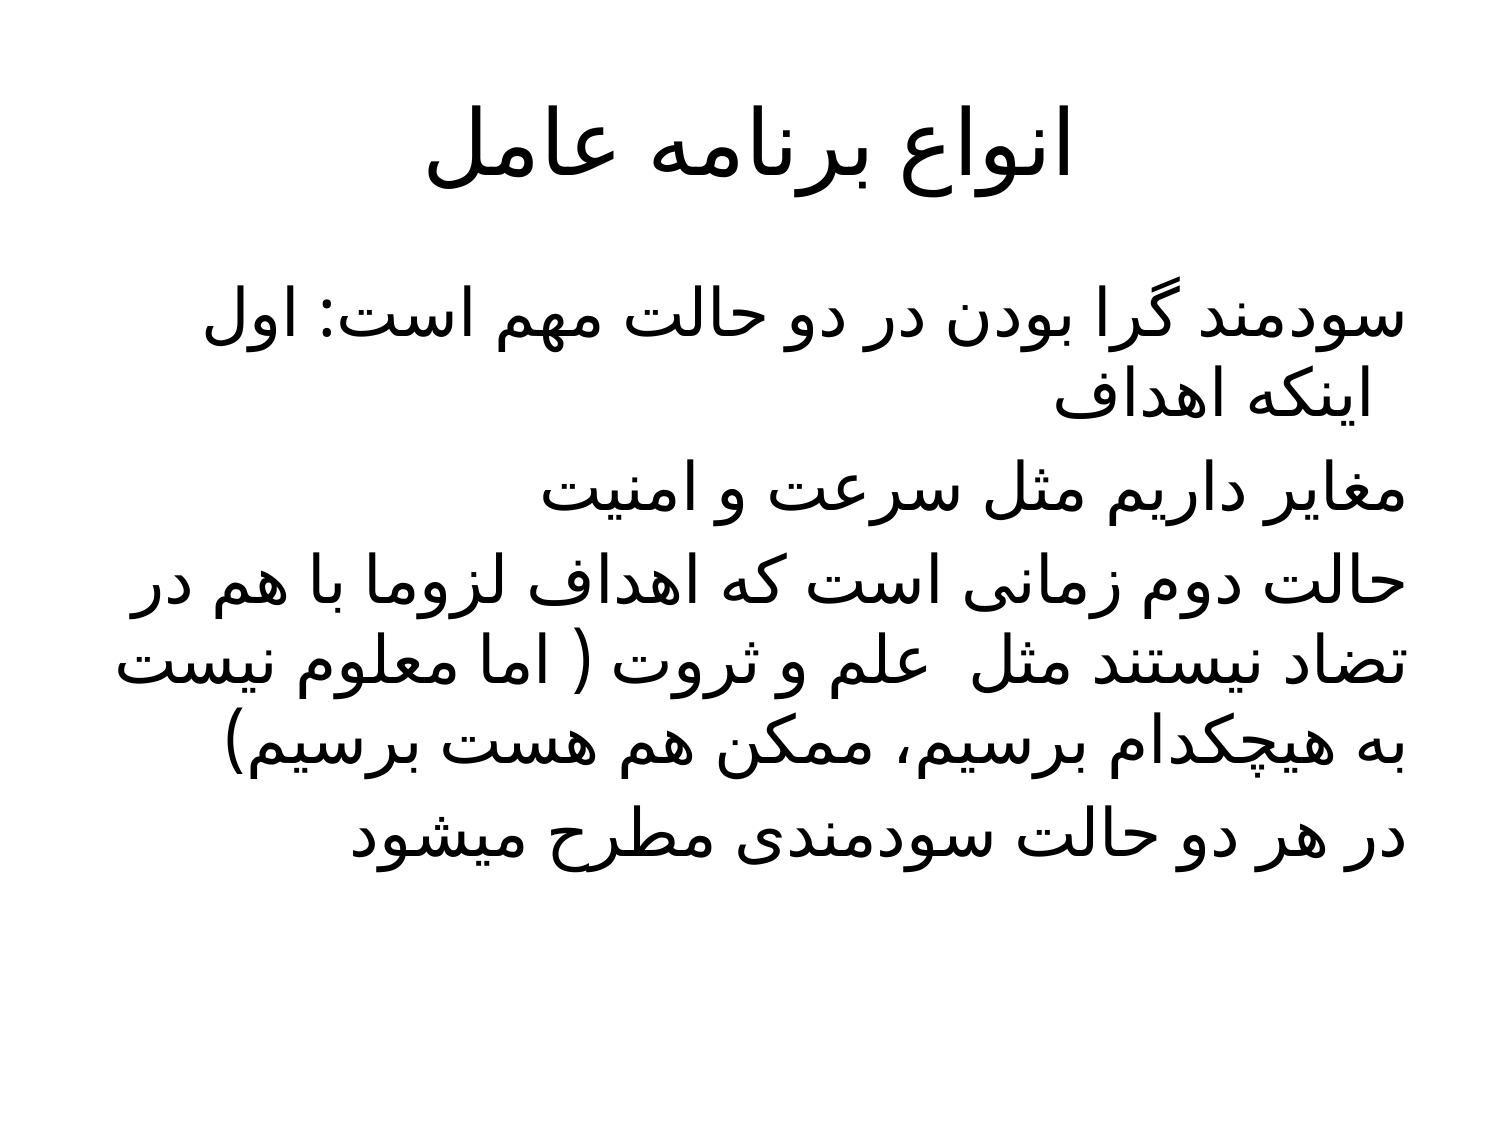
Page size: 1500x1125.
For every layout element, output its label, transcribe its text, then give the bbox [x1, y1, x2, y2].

title انواع برنامه عامل [75, 45, 1425, 233]
list سودمند گرا بودن در دو حالت مهم است: اول اینکه اهداف مغایر داریم مثل سرعت و امنیت حالت دوم زمانی‌ است که اهداف لزوما با هم در تضاد نیستند مثل علم و ثروت ( اما معلوم نیست به هیچکدام برسیم، ممکن هم هست برسیم) در هر دو حالت سودمندی مطرح میشود [75, 262, 1425, 1005]
